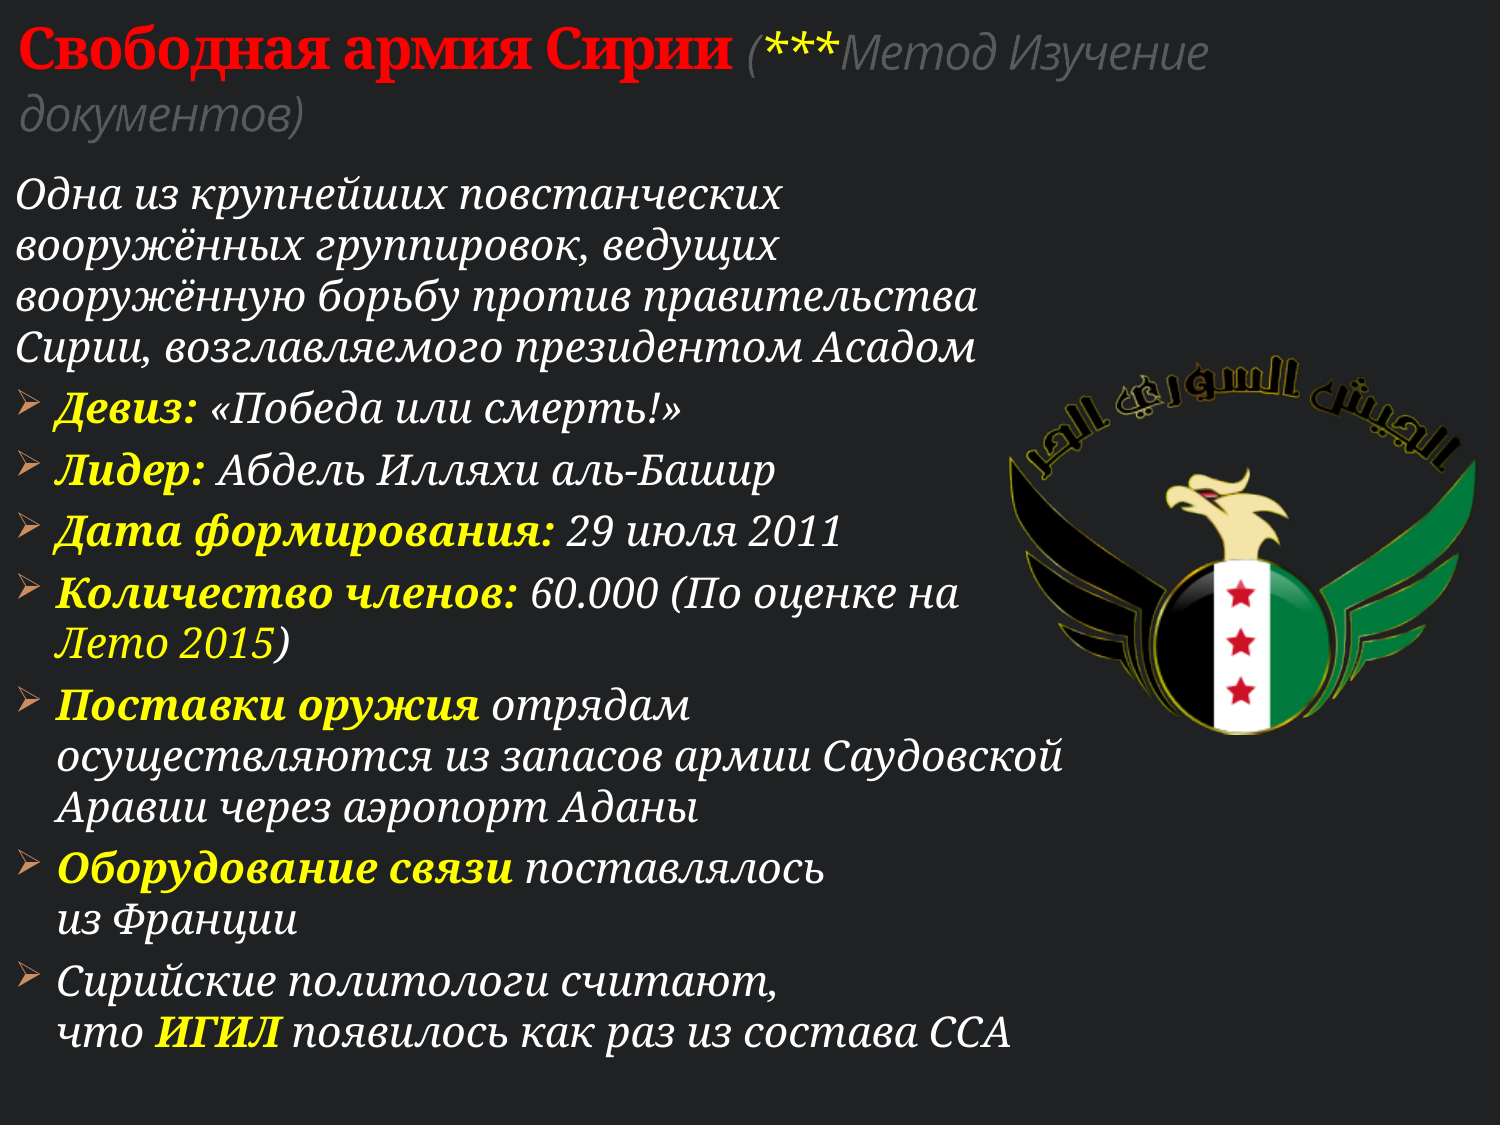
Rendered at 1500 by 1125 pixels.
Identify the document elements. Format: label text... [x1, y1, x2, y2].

list Одна из крупнейших повстанческих вооружённых группировок, ведущих вооружённую борьбу против правительства Сирии, возглавляемого президентом Асадом Девиз: «Победа или смерть!» Лидер: Абдель Илляхи аль-Башир Дата формирования: 29 июля 2011 Количество членов: 60.000 (По оценке на Лето 2015) Поставки оружия отрядам осуществляются из запасов армии Саудовской Аравии через аэропорт Аданы Оборудование связи поставлялось из Франции Сирийские политологи считают, что ИГИЛ появилось как раз из состава ССА [0, 159, 1081, 1125]
picture [1009, 349, 1479, 735]
title Свободная армия Сирии (***Метод Изучение документов) [3, 0, 1482, 150]
